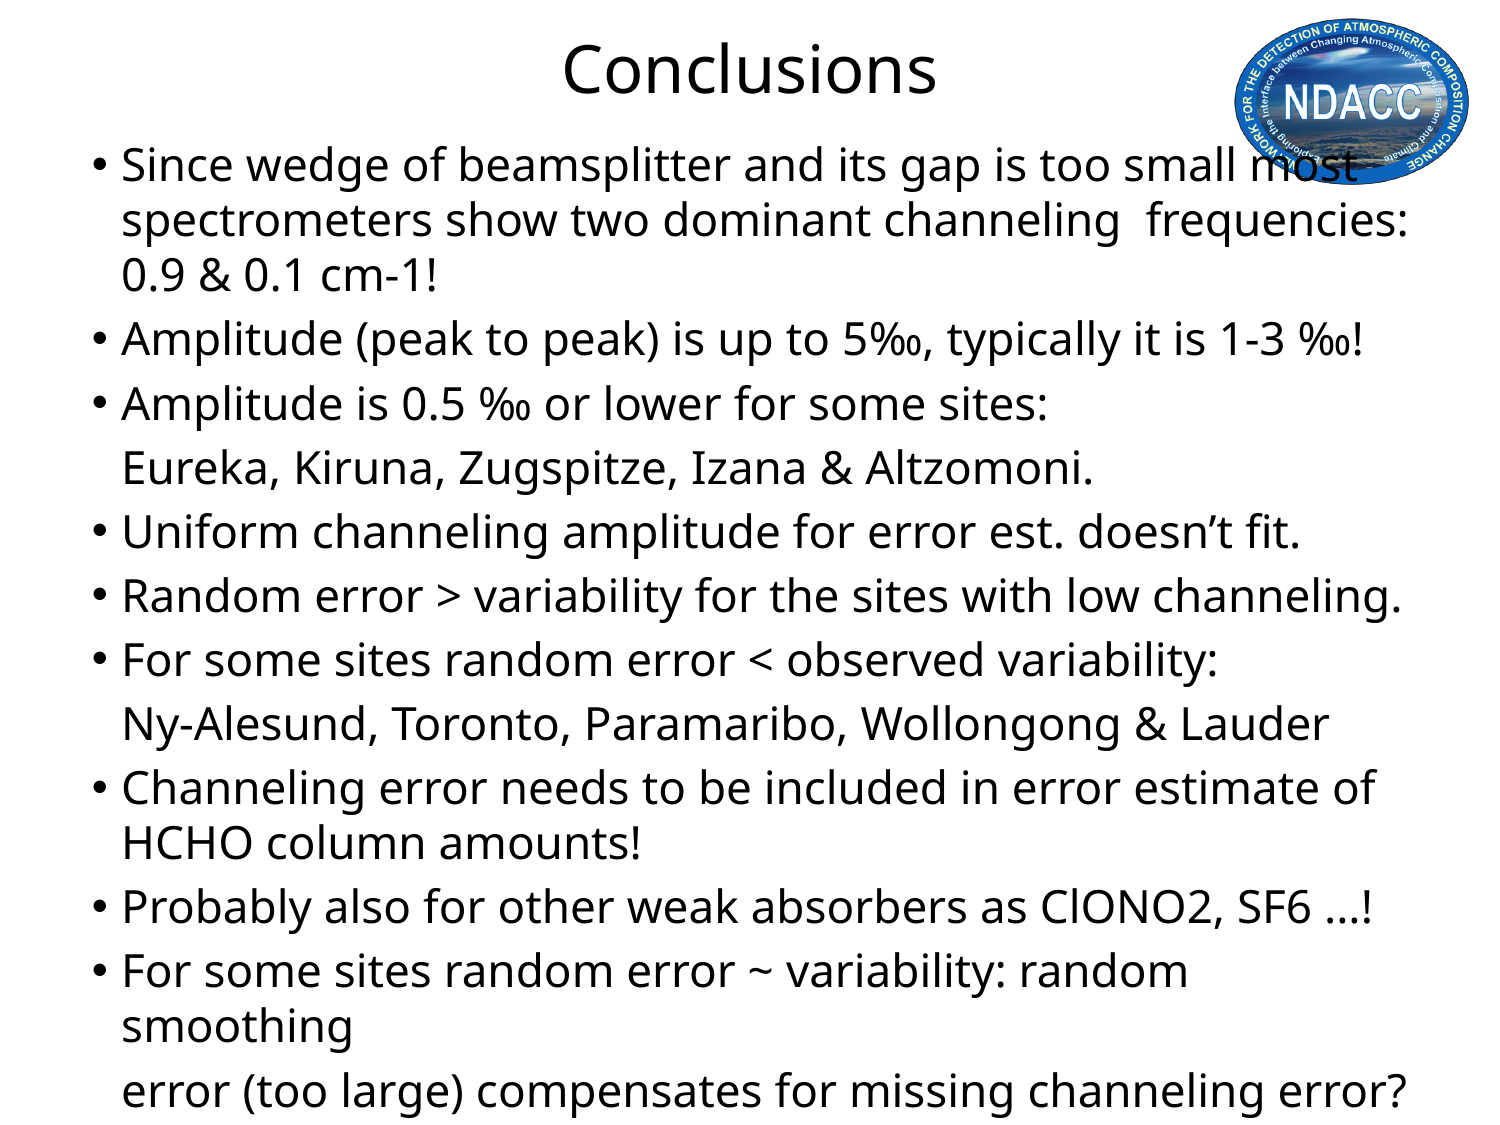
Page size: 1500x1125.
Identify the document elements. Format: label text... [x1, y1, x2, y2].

text_box Since wedge of beamsplitter and its gap is too small most spectrometers show two dominant channeling frequencies: 0.9 & 0.1 cm-1! Amplitude (peak to peak) is up to 5‰, typically it is 1-3 ‰! Amplitude is 0.5 ‰ or lower for some sites: Eureka, Kiruna, Zugspitze, Izana & Altzomoni. Uniform channeling amplitude for error est. doesn’t fit. Random error > variability for the sites with low channeling. For some sites random error < observed variability: Ny-Alesund, Toronto, Paramaribo, Wollongong & Lauder Channeling error needs to be included in error estimate of HCHO column amounts! Probably also for other weak absorbers as ClONO2, SF6 ...! For some sites random error ~ variability: random smoothing error (too large) compensates for missing channeling error? [76, 101, 1447, 1083]
text_box Conclusions [74, 19, 1425, 135]
picture [1234, 18, 1469, 185]
